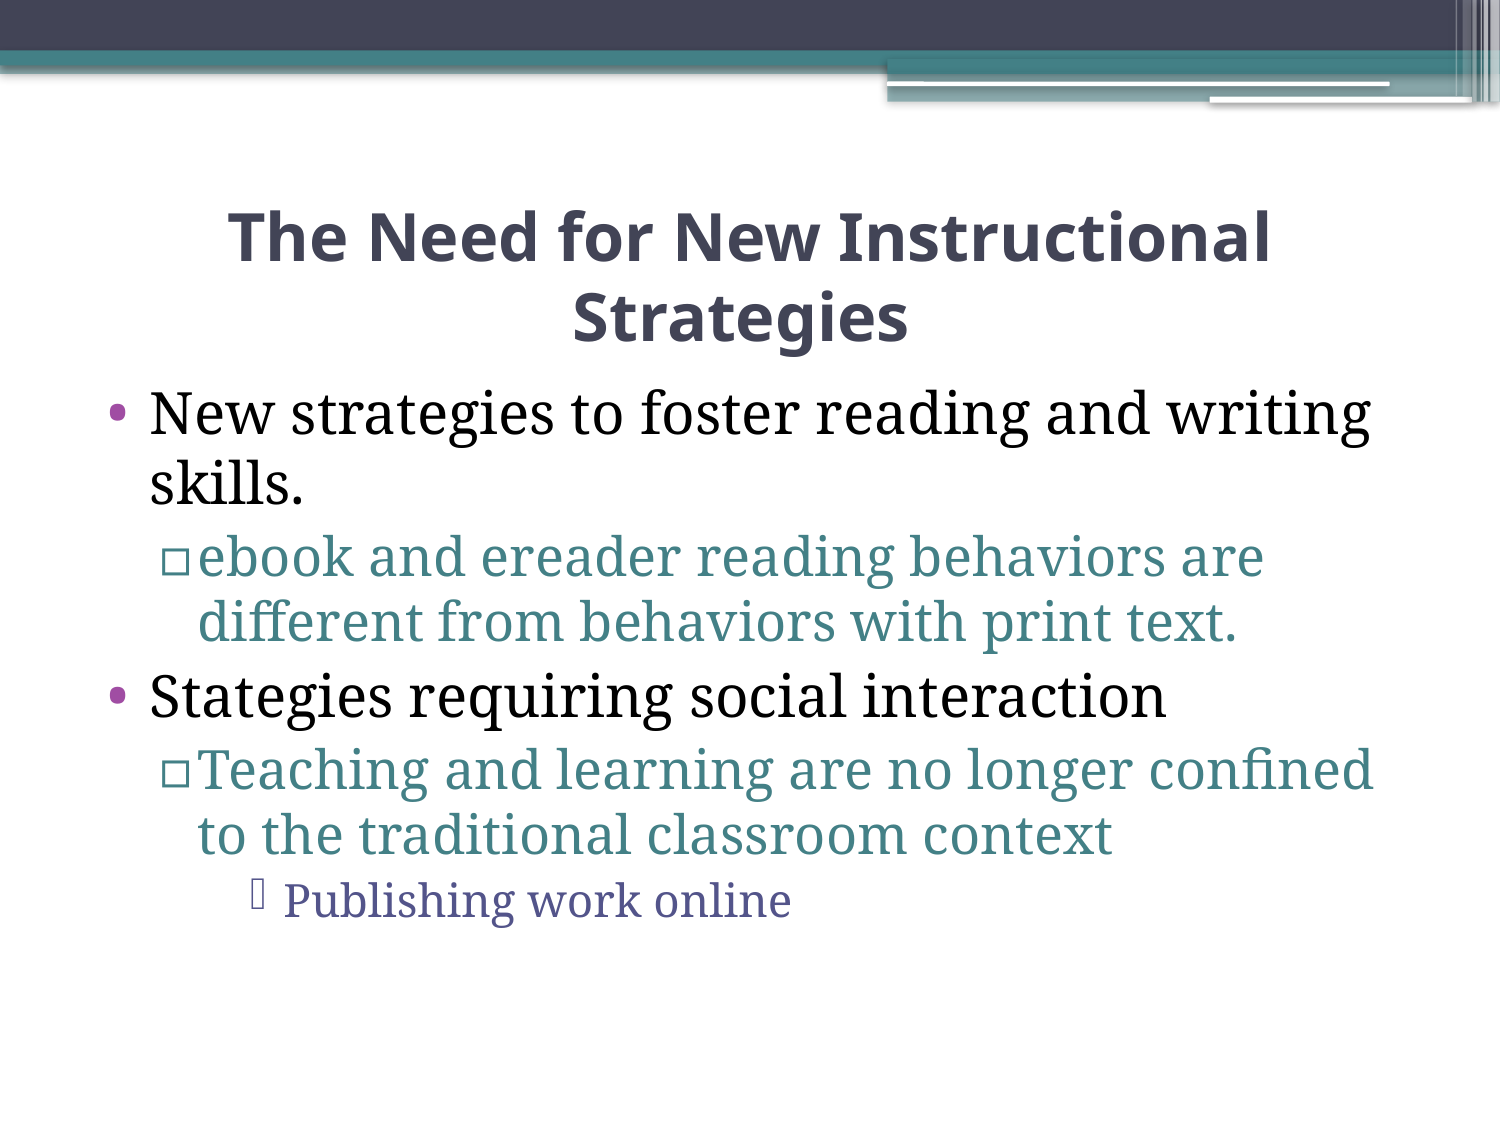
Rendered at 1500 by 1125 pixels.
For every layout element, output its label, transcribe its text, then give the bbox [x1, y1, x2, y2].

list New strategies to foster reading and writing skills. ebook and ereader reading behaviors are different from behaviors with print text. Stategies requiring social interaction Teaching and learning are no longer confined to the traditional classroom context Publishing work online [75, 368, 1425, 1079]
title The Need for New Instructional Strategies [75, 187, 1425, 363]
